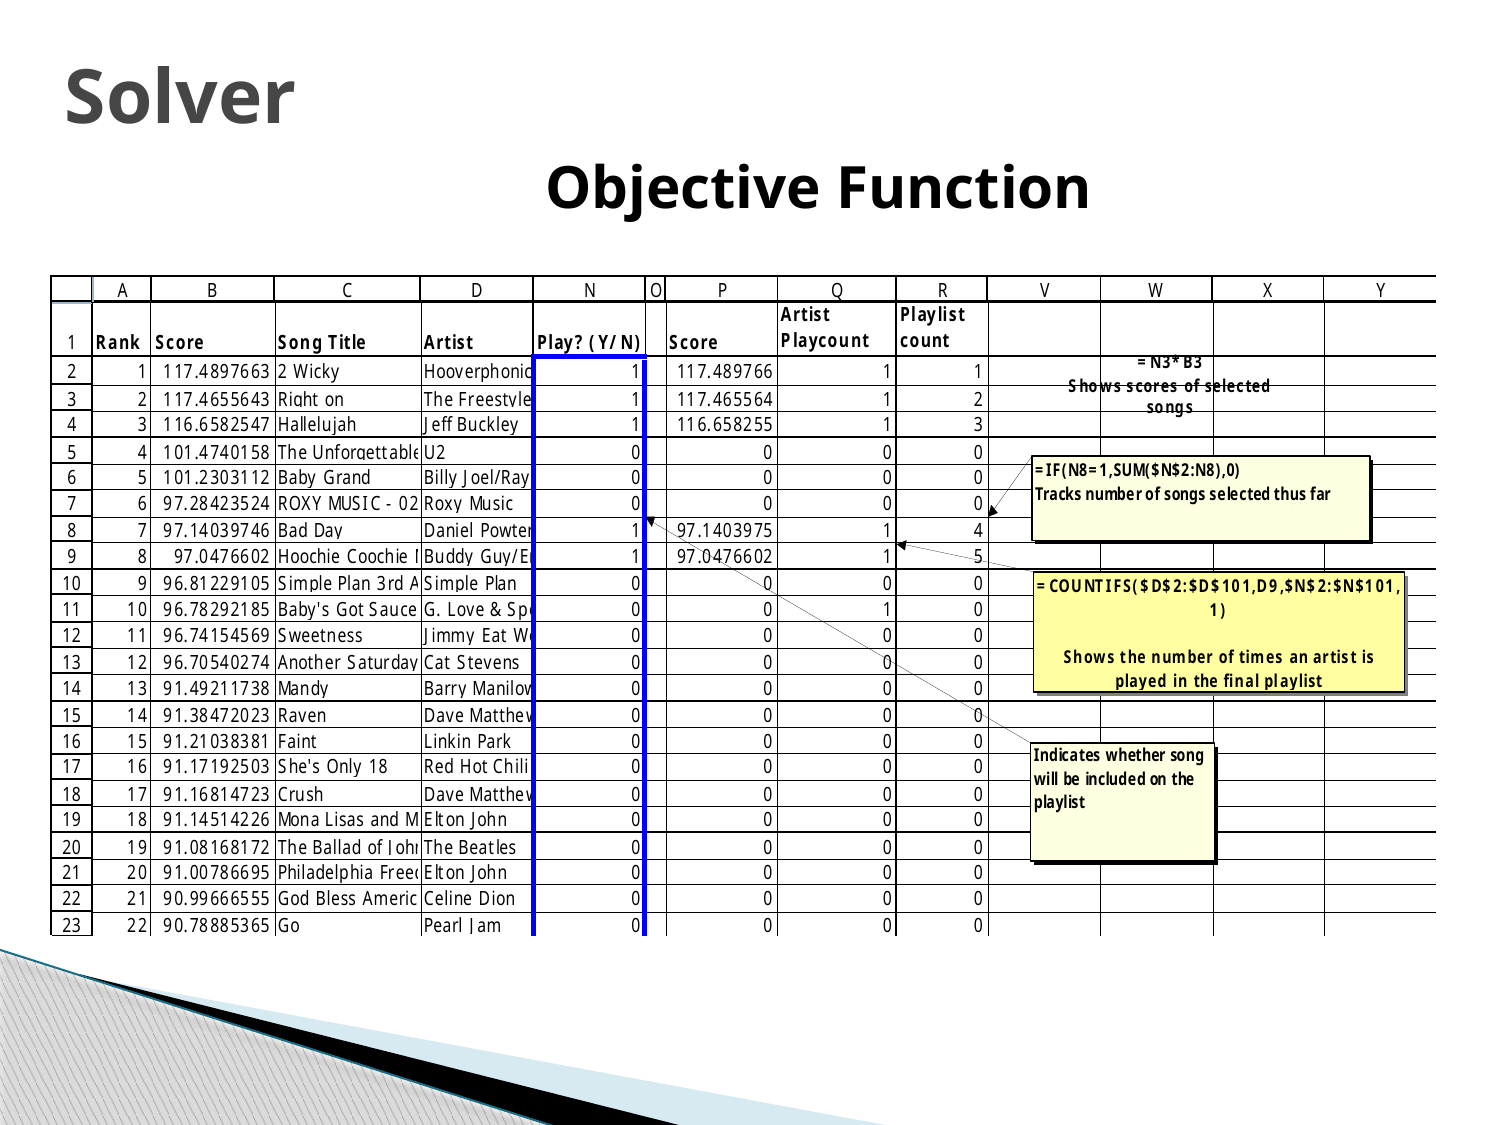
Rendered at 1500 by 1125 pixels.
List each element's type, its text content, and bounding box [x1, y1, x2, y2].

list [49, 274, 1438, 938]
title Solver [50, 0, 463, 188]
text_box Objective Function [312, 137, 1325, 233]
